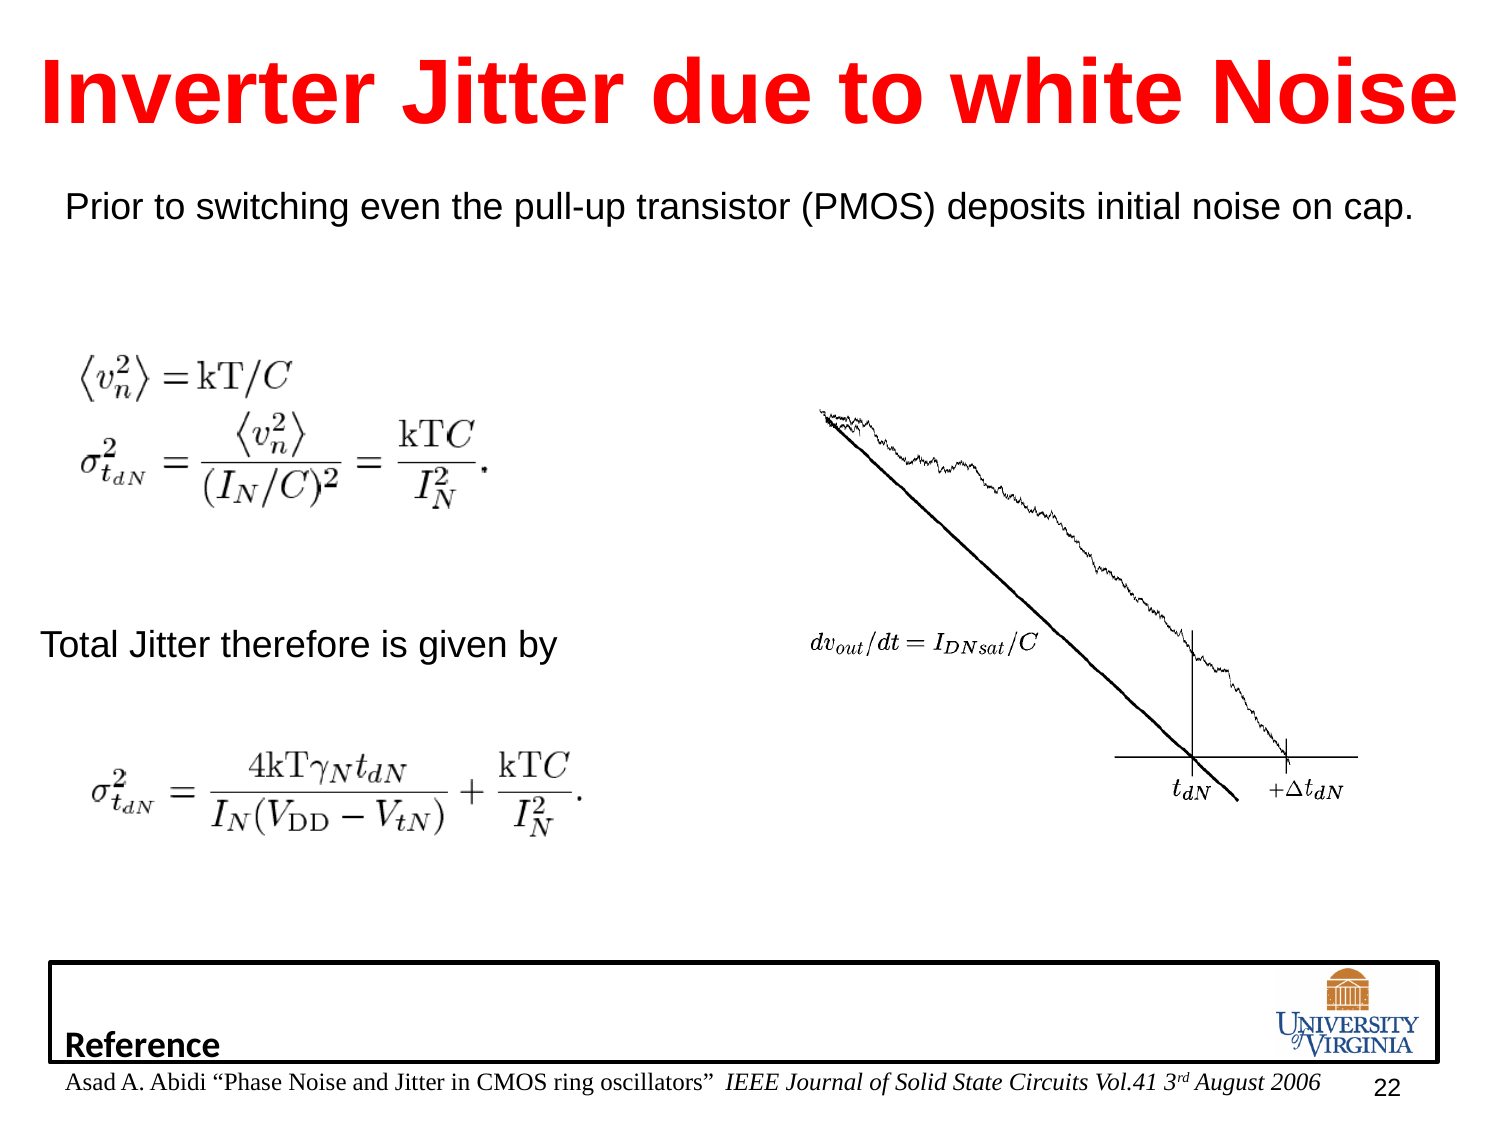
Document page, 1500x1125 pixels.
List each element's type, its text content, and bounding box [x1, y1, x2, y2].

picture [49, 337, 543, 527]
text_box Reference Asad A. Abidi “Phase Noise and Jitter in CMOS ring oscillators” IEEE Journal of Solid State Circuits Vol.41 3rd August 2006 [50, 1013, 1450, 1103]
text_box Inverter Jitter due to white Noise [24, 24, 1500, 150]
picture [49, 724, 622, 886]
picture [687, 374, 1417, 823]
text_box Total Jitter therefore is given by [24, 612, 575, 673]
picture [1276, 968, 1419, 1013]
text_box Prior to switching even the pull-up transistor (PMOS) deposits initial noise on cap. [50, 174, 1500, 235]
